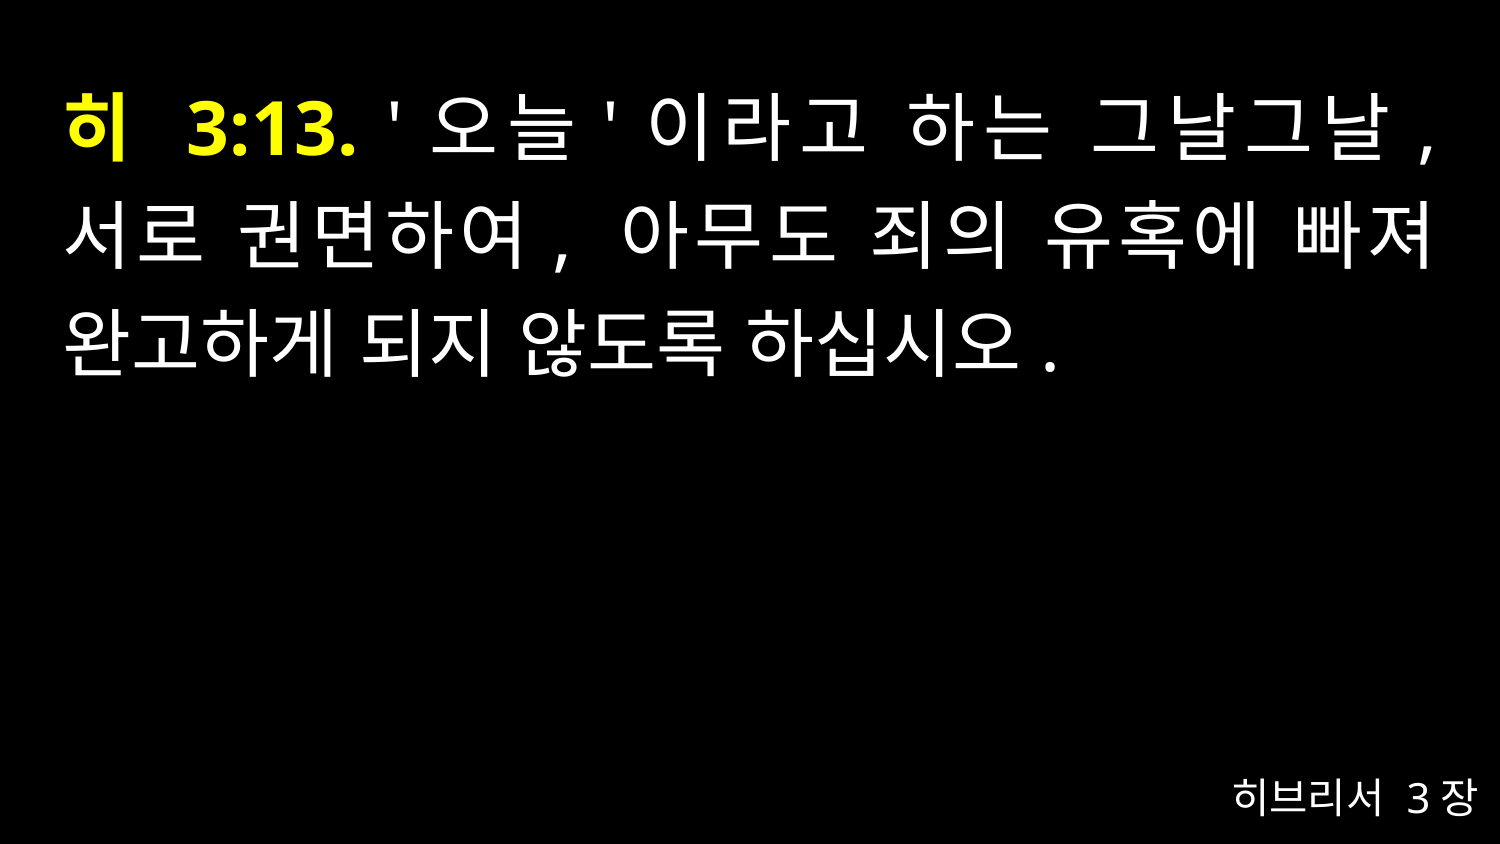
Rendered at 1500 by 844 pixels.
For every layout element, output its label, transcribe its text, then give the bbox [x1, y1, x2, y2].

title 히 3:13. '오늘'이라고 하는 그날그날, 서로 권면하여, 아무도 죄의 유혹에 빠져 완고하게 되지 않도록 하십시오. [0, 0, 1500, 844]
subtitle 히브리서 3장 [916, 770, 1500, 844]
